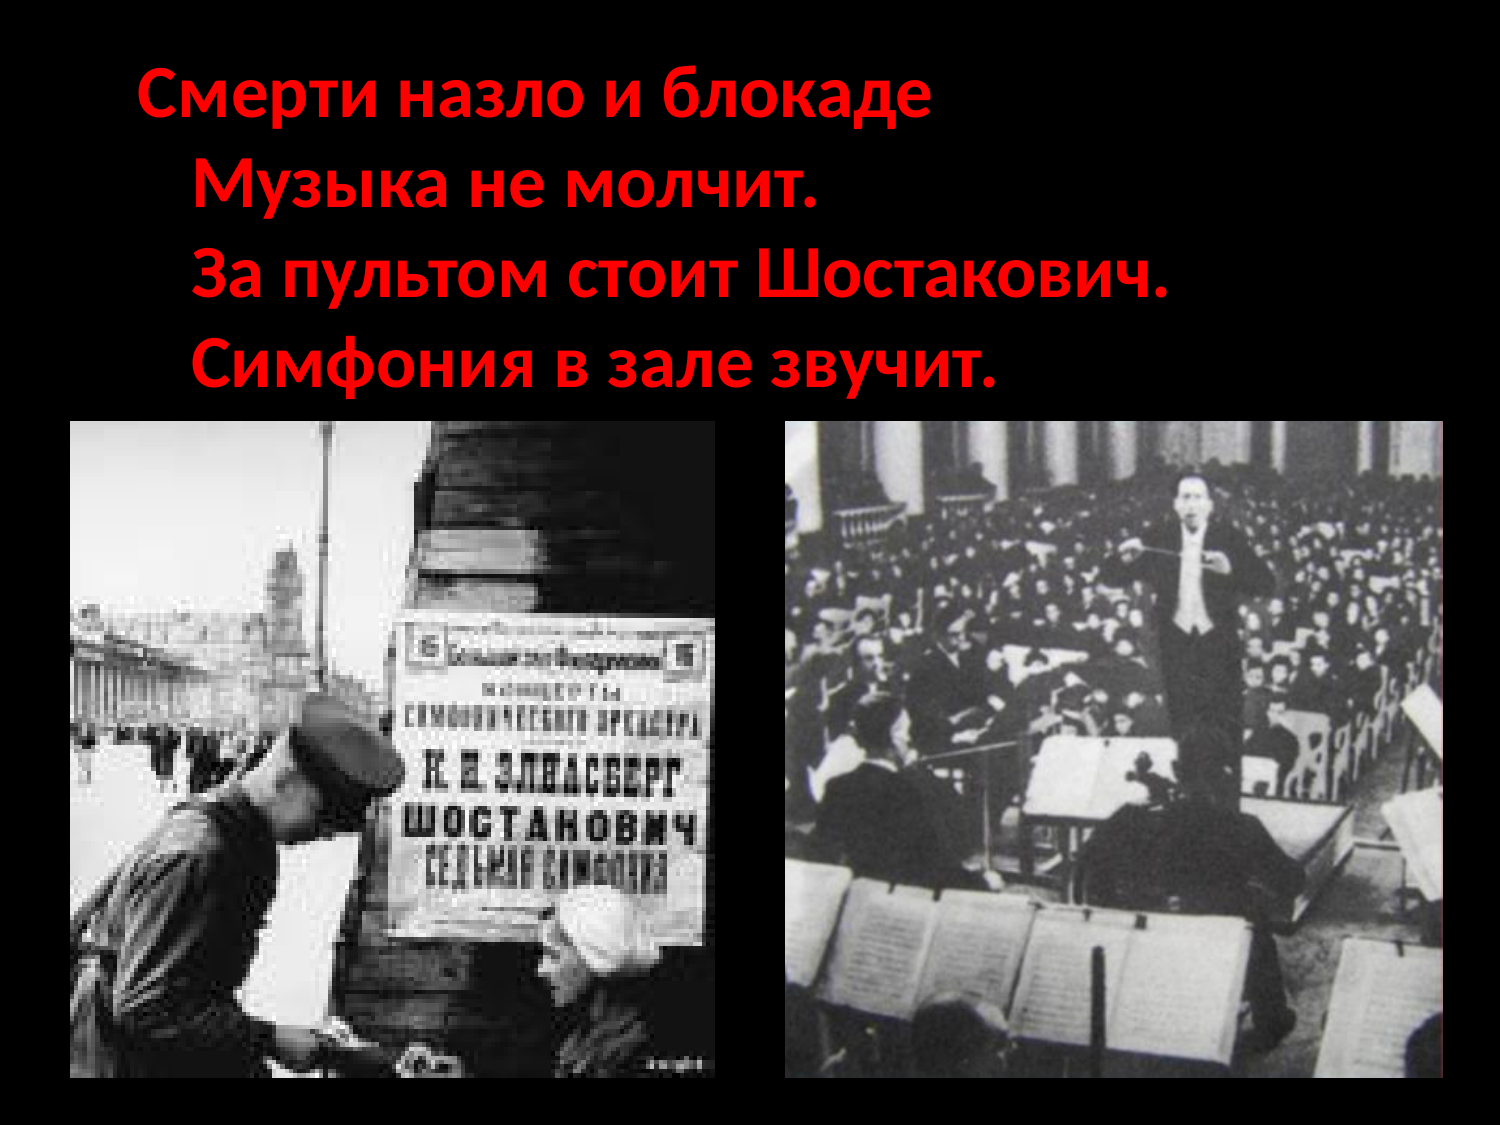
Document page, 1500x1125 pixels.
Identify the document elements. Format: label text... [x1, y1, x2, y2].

picture [70, 421, 716, 1079]
picture [784, 421, 1443, 1079]
title Смерти назло и блокаде Музыка не молчит. За пультом стоит Шостакович. Симфония в зале звучит. [105, 35, 1407, 352]
